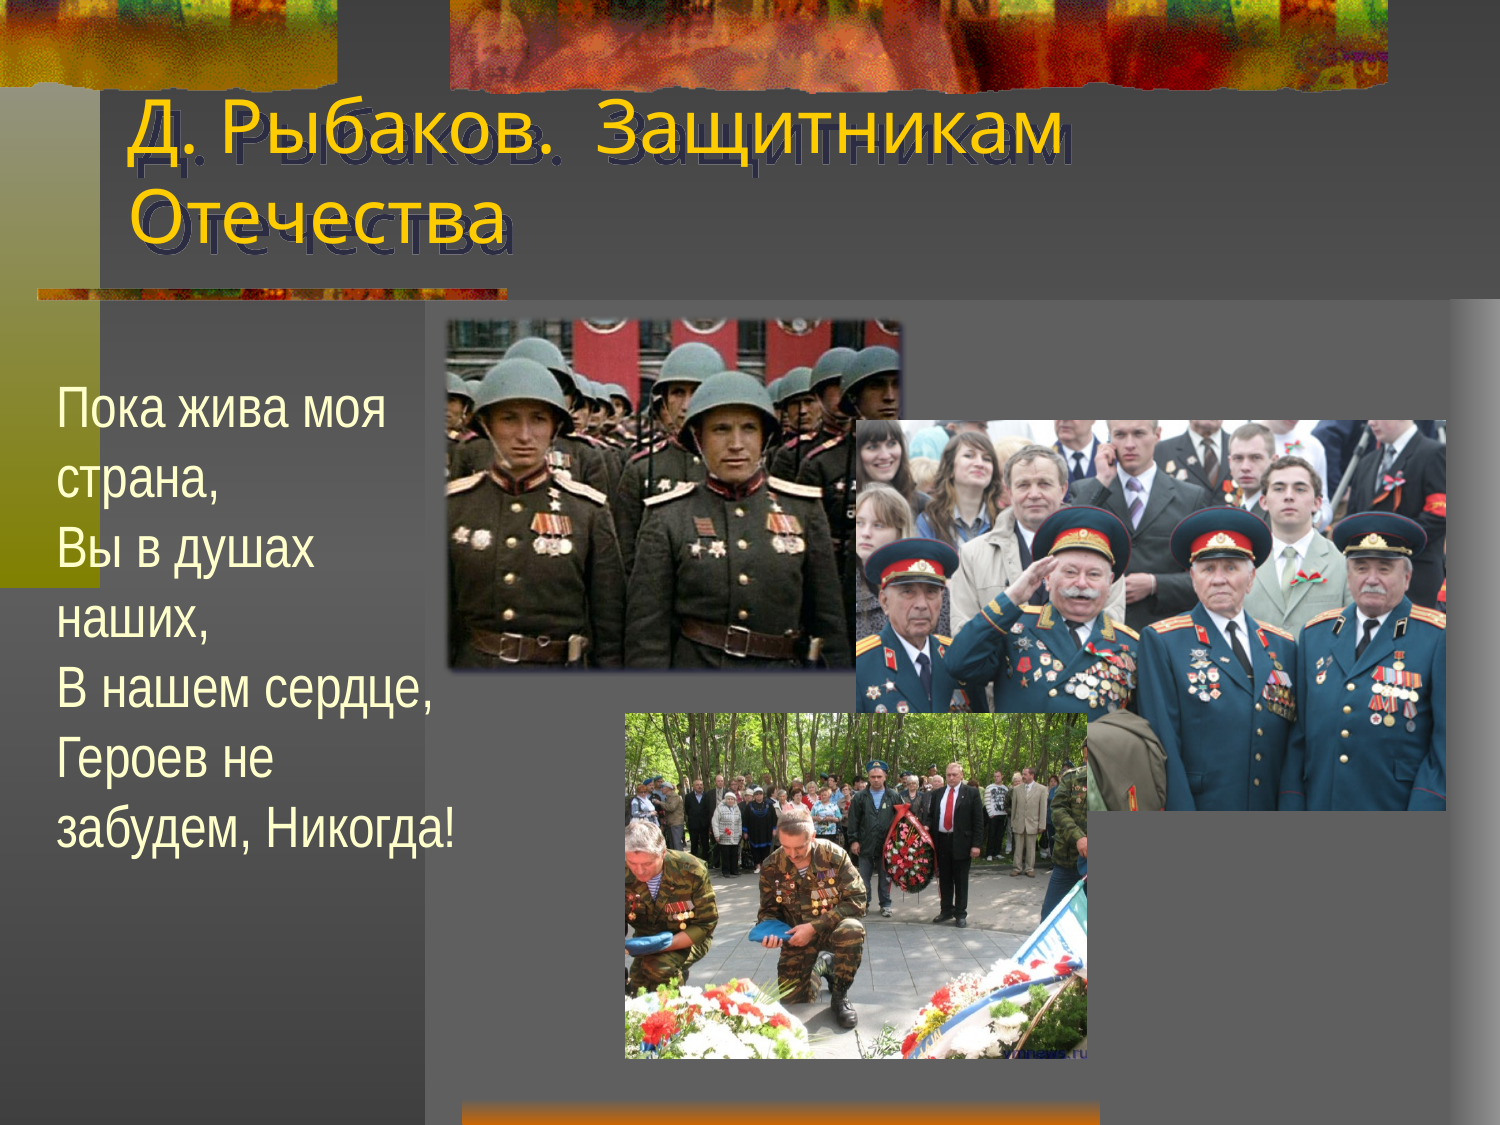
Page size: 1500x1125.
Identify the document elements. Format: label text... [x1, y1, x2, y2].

picture [0, 0, 338, 94]
picture [37, 287, 507, 304]
title Д. Рыбаков. Защитникам Отечества [112, 75, 1388, 263]
picture [442, 315, 1446, 1060]
picture [450, 0, 1388, 75]
text_box Пока жива моя страна, Вы в душах наших, В нашем сердце, Героев не забудем, Никогда! [41, 361, 479, 1007]
